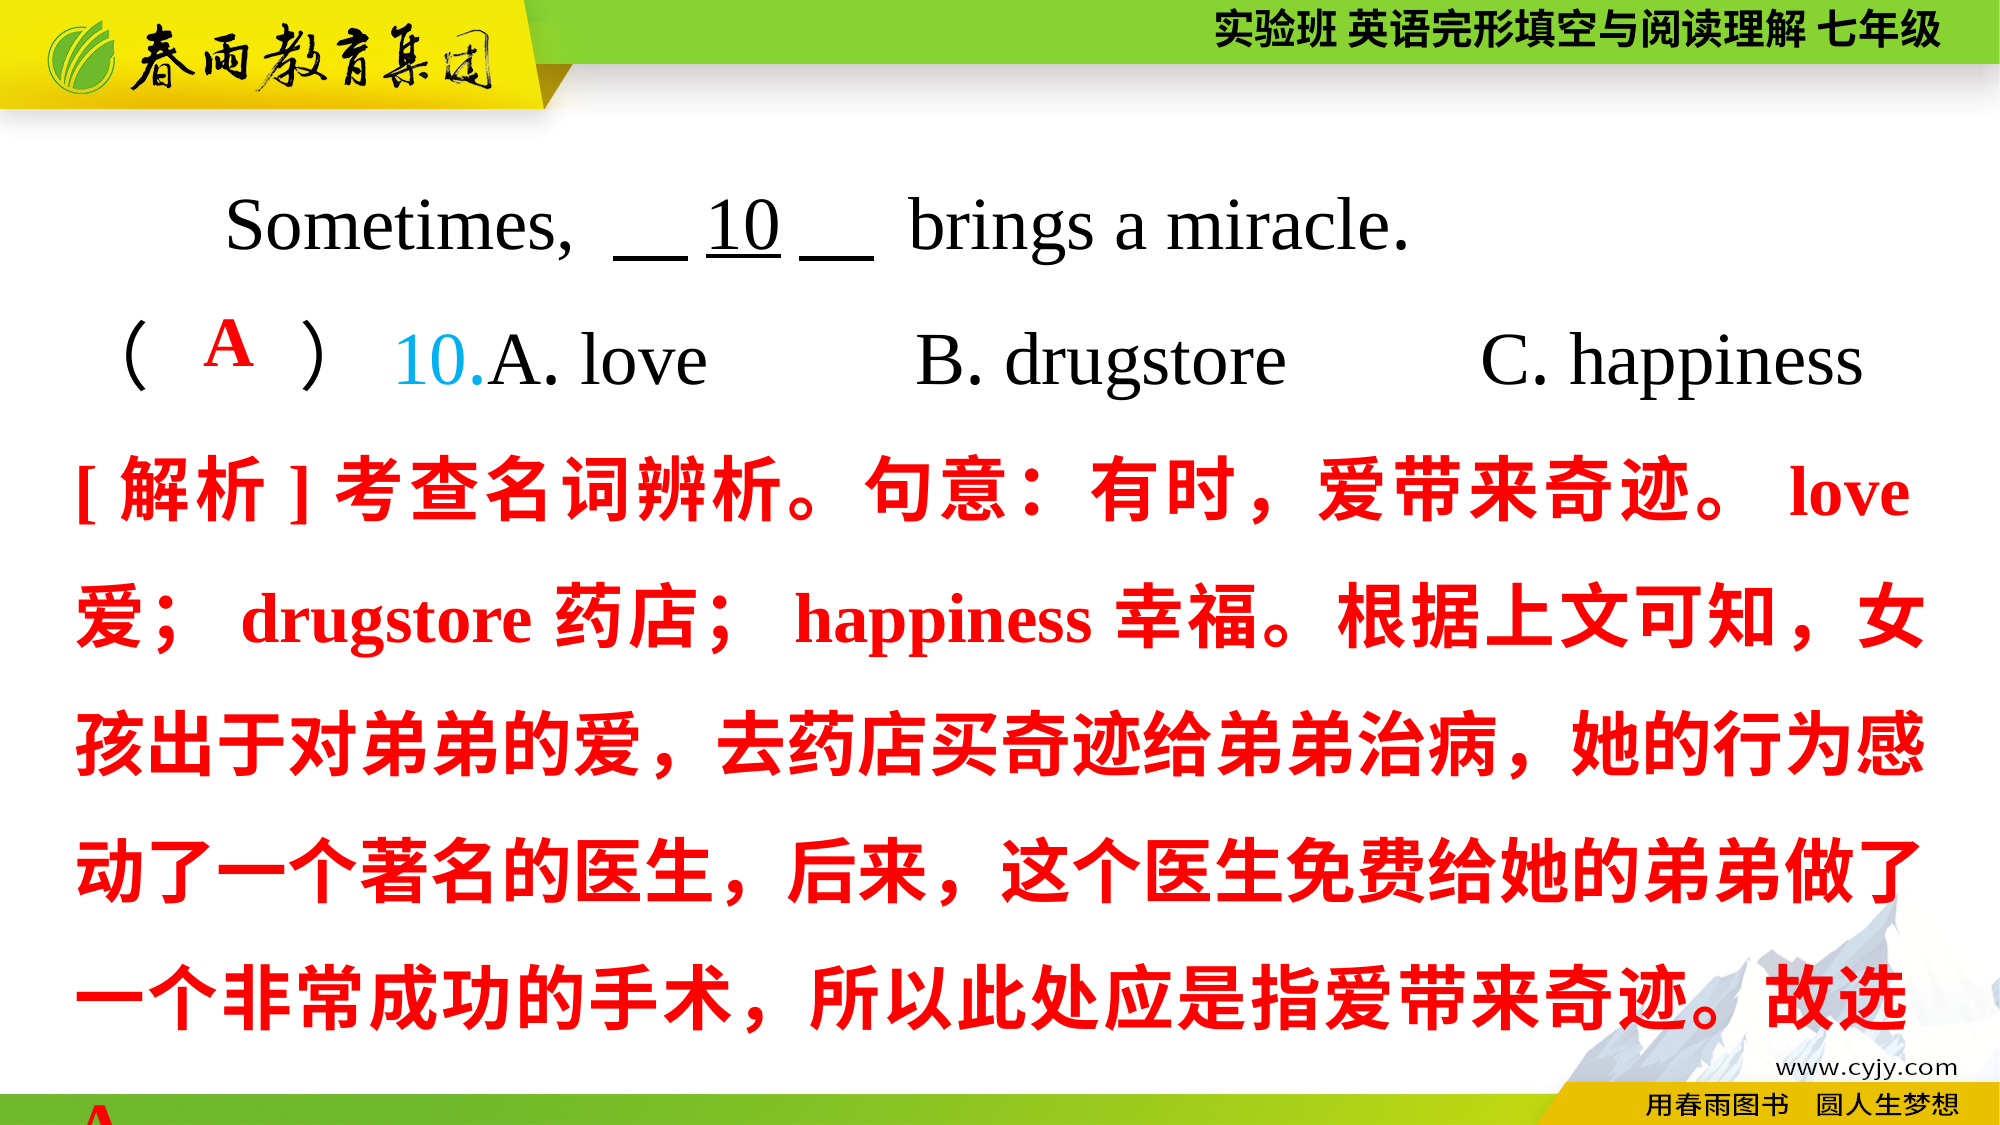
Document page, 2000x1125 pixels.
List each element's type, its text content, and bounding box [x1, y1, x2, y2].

text_box A [188, 288, 270, 389]
list Sometimes, 10 brings a miracle. （ ）10.A. love B. drugstore C. happiness [59, 122, 1944, 394]
text_box [解析]考查名词辨析。句意：有时，爱带来奇迹。love爱；drugstore药店；happiness幸福。根据上文可知，女孩出于对弟弟的爱，去药店买奇迹给弟弟治病，她的行为感动了一个著名的医生，后来，这个医生免费给她的弟弟做了一个非常成功的手术，所以此处应是指爱带来奇迹。故选A。 [59, 394, 1944, 1125]
picture [0, 0, 2000, 1125]
